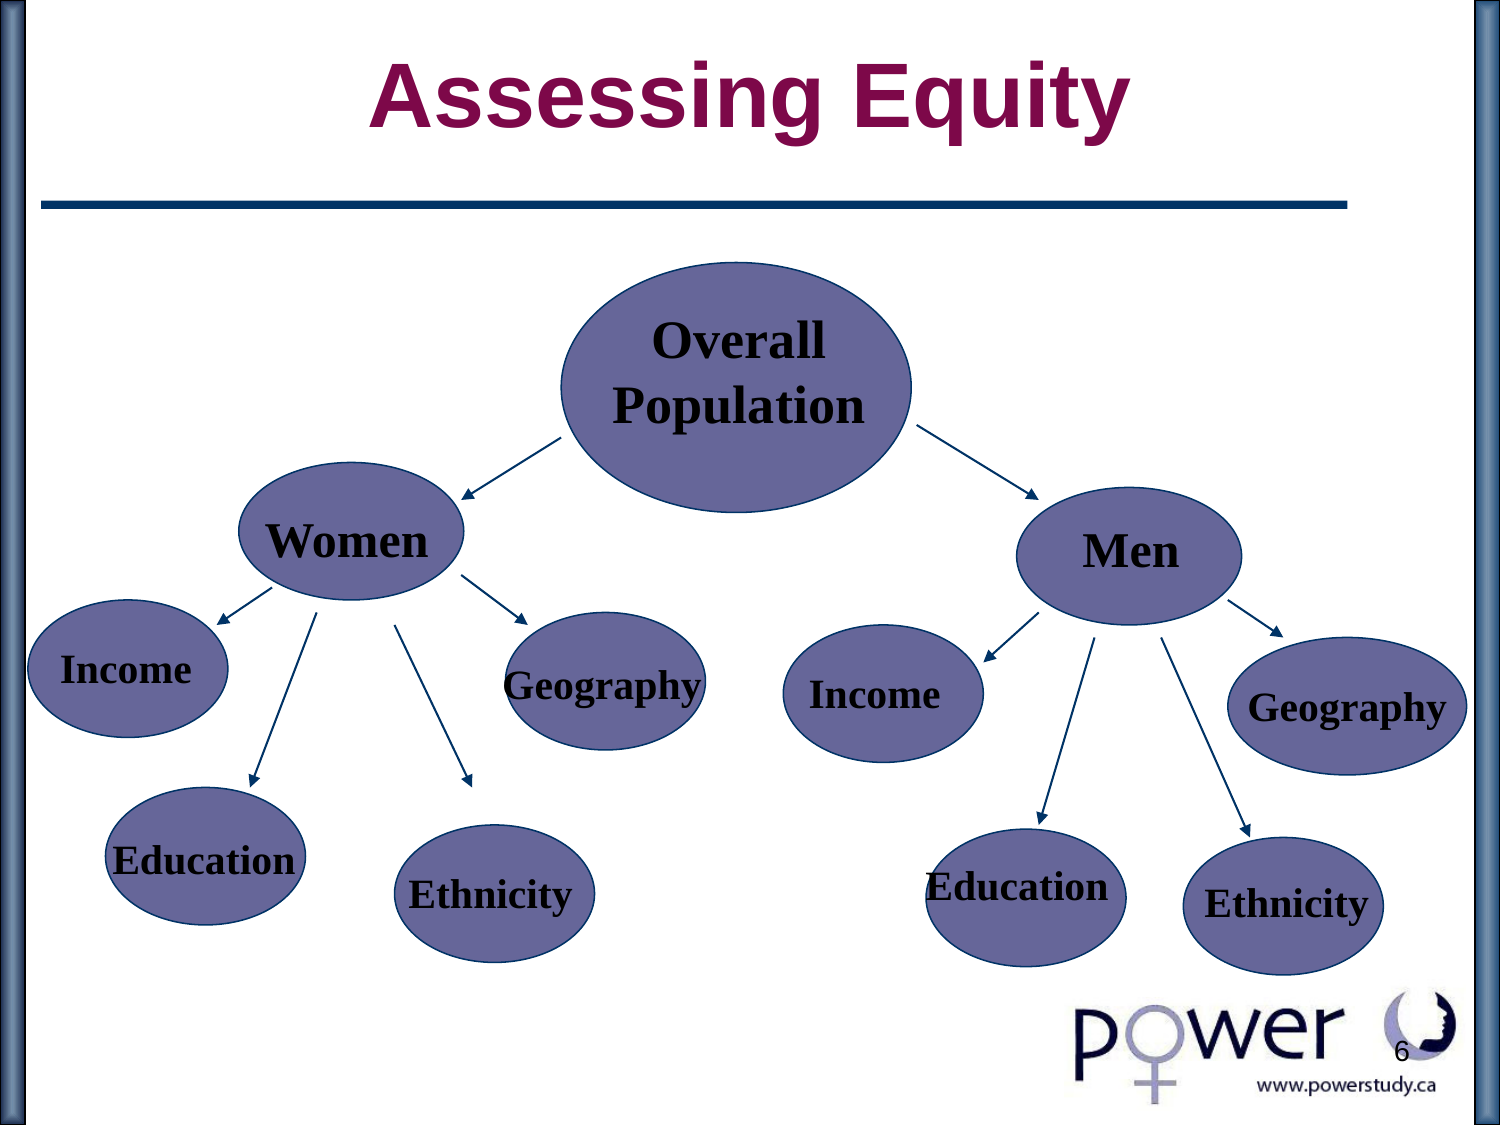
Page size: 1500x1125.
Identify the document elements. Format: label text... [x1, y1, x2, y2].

title Assessing Equity [0, 0, 1500, 182]
picture [1064, 979, 1466, 1111]
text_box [12, 262, 1467, 976]
slide_number 6 [1074, 1024, 1426, 1103]
